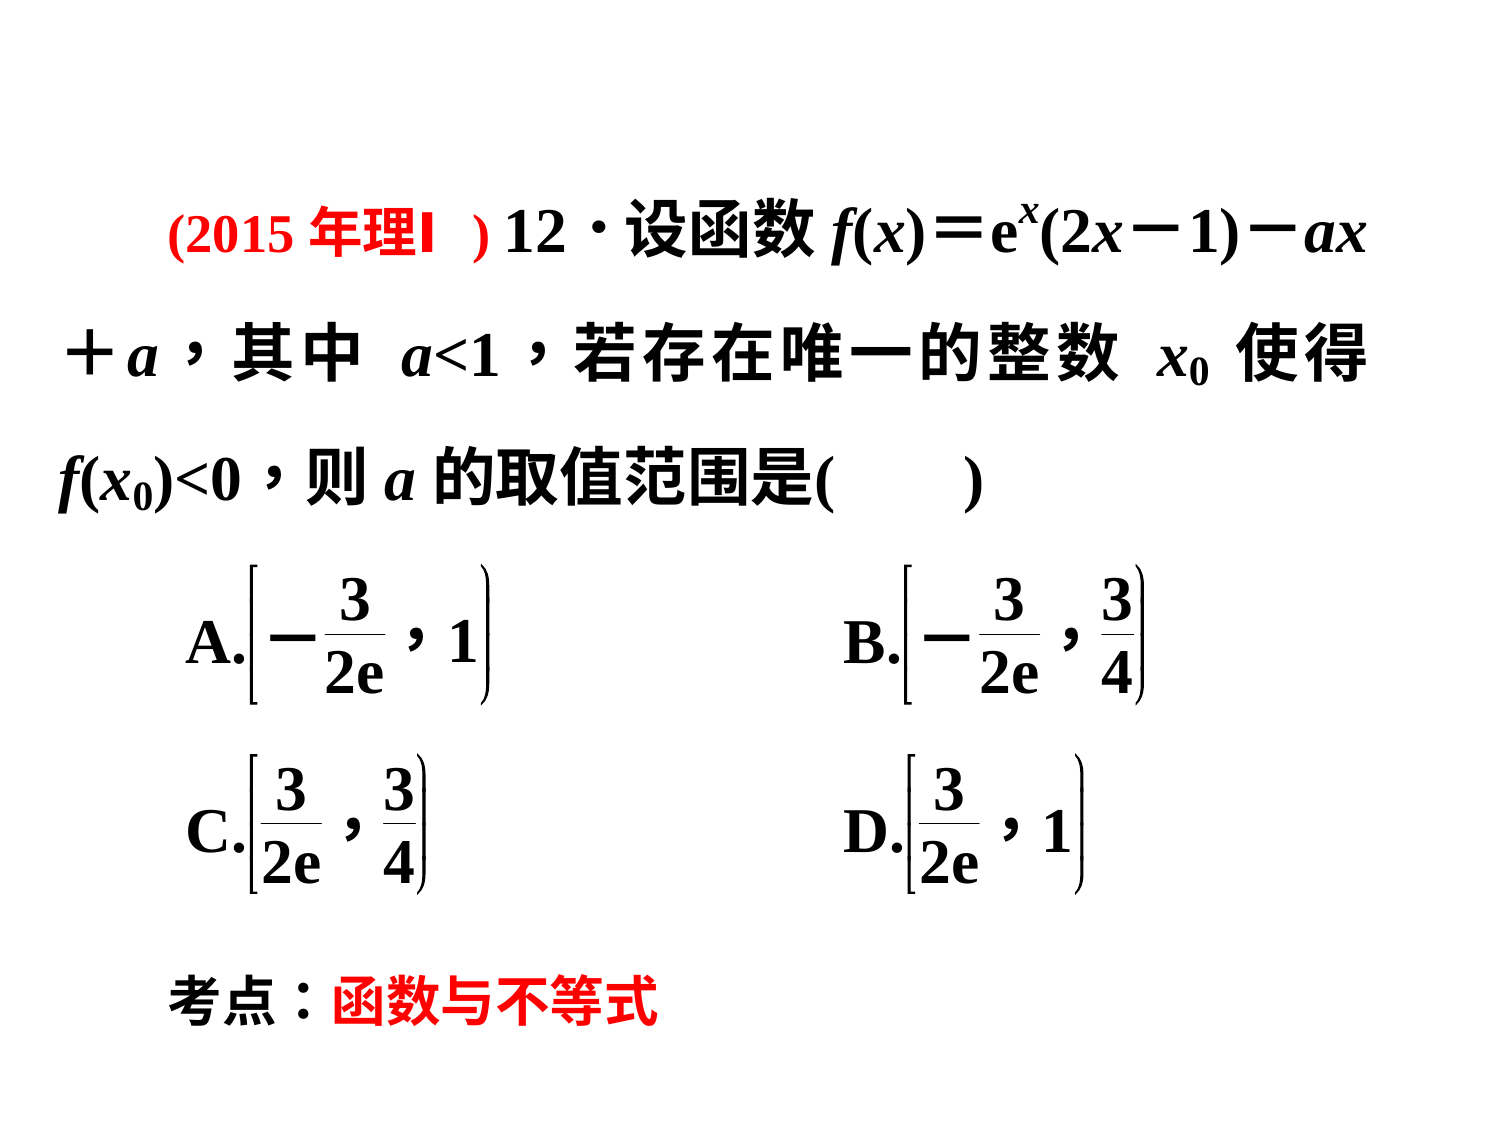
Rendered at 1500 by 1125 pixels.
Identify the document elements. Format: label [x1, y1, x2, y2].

text_box [58, 188, 1373, 1062]
